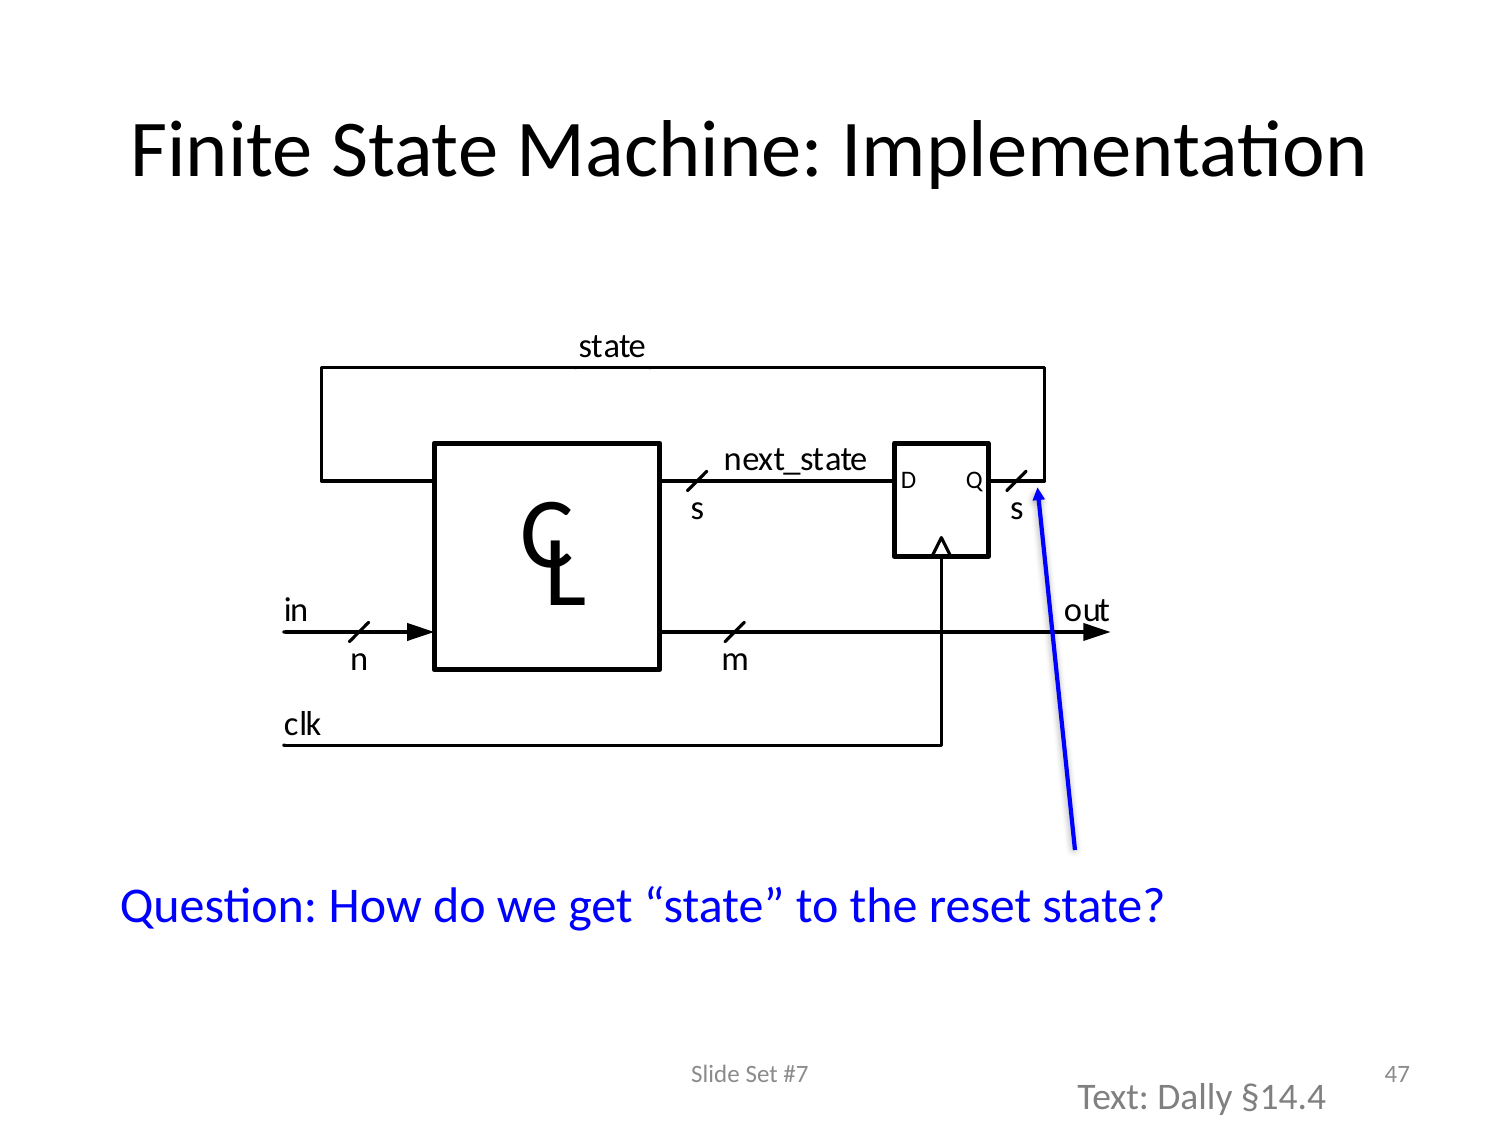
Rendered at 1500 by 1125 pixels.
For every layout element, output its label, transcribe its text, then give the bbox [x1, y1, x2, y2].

title Finite State Machine: Implementation [75, 50, 1425, 238]
picture [262, 312, 1127, 763]
footer Slide Set #7 [512, 1042, 988, 1103]
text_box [1037, 487, 1076, 851]
text_box Text: Dally §14.4 [1062, 1064, 1363, 1125]
slide_number 47 [1074, 1042, 1425, 1103]
text_box Question: How do we get “state” to the reset state? [104, 864, 1181, 940]
